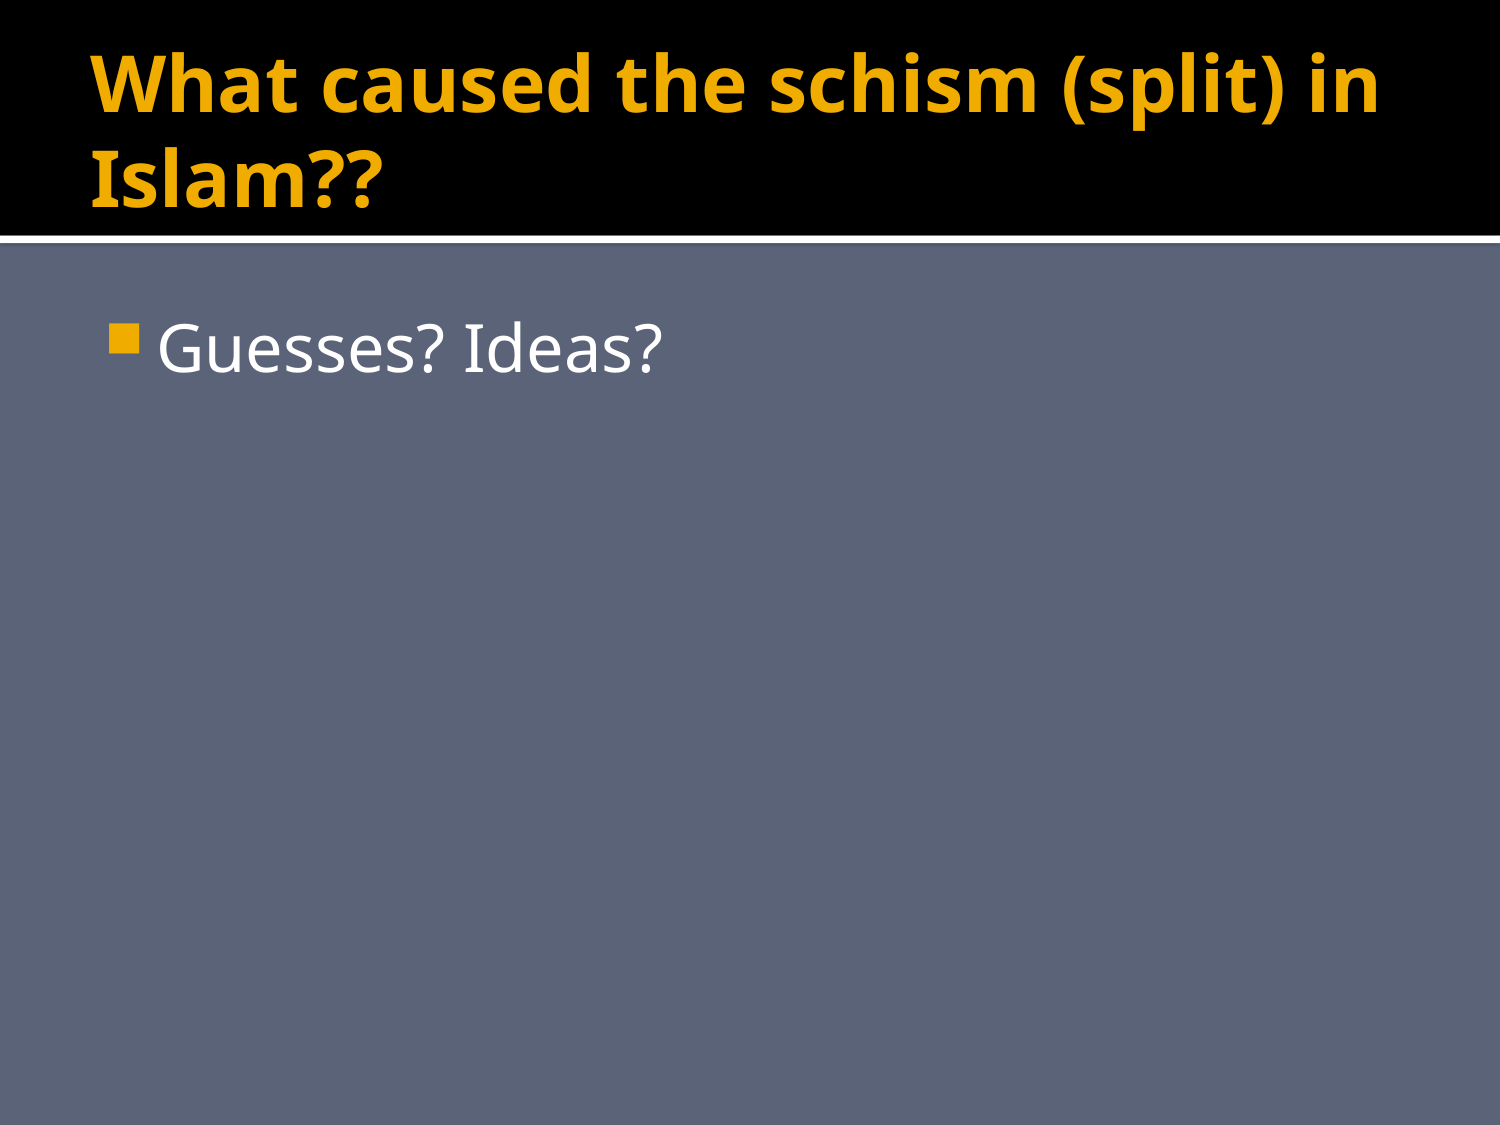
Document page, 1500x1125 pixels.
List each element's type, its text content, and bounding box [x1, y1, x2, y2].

list Guesses? Ideas? [75, 291, 1425, 1050]
title What caused the schism (split) in Islam?? [75, 25, 1425, 231]
